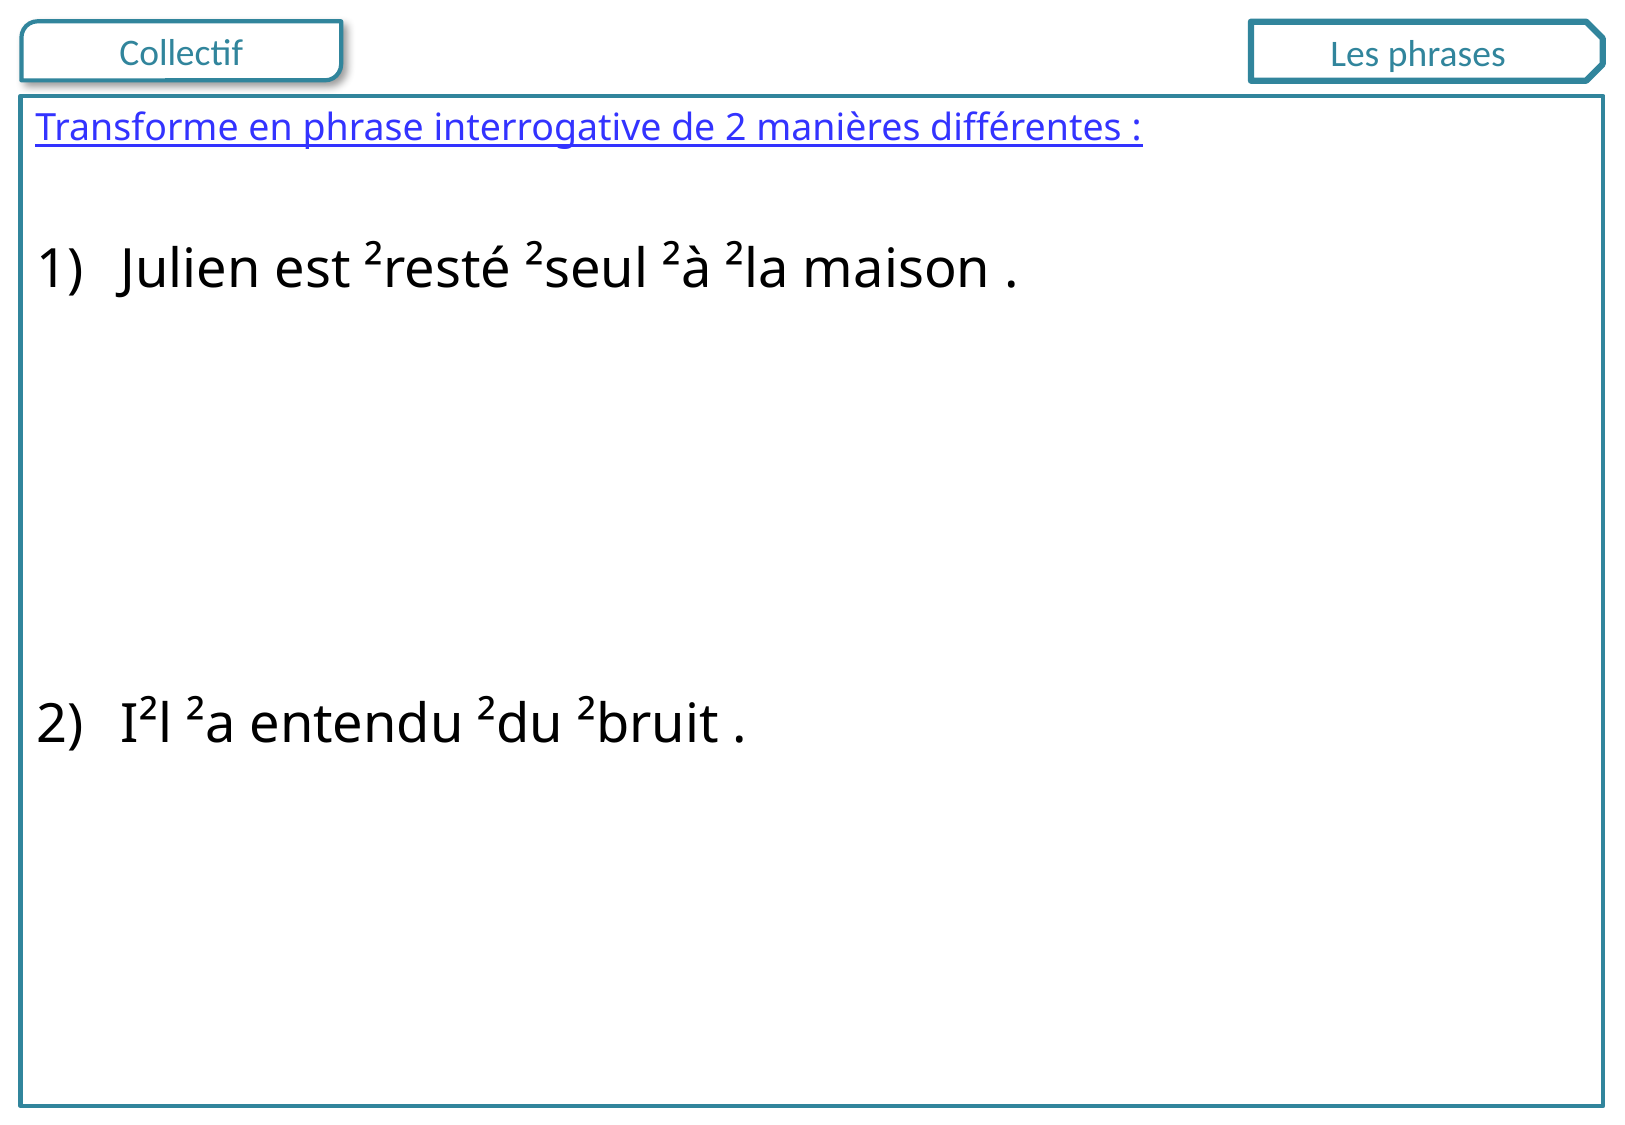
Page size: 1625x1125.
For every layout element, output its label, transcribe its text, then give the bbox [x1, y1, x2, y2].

list Transforme en phrase interrogative de 2 manières différentes : [18, 94, 1605, 1108]
list Les phrases [1251, 21, 1585, 81]
list Julien est ²resté ²seul ²à ²la maison . I²l ²a entendu ²du ²bruit . [21, 95, 1604, 1106]
